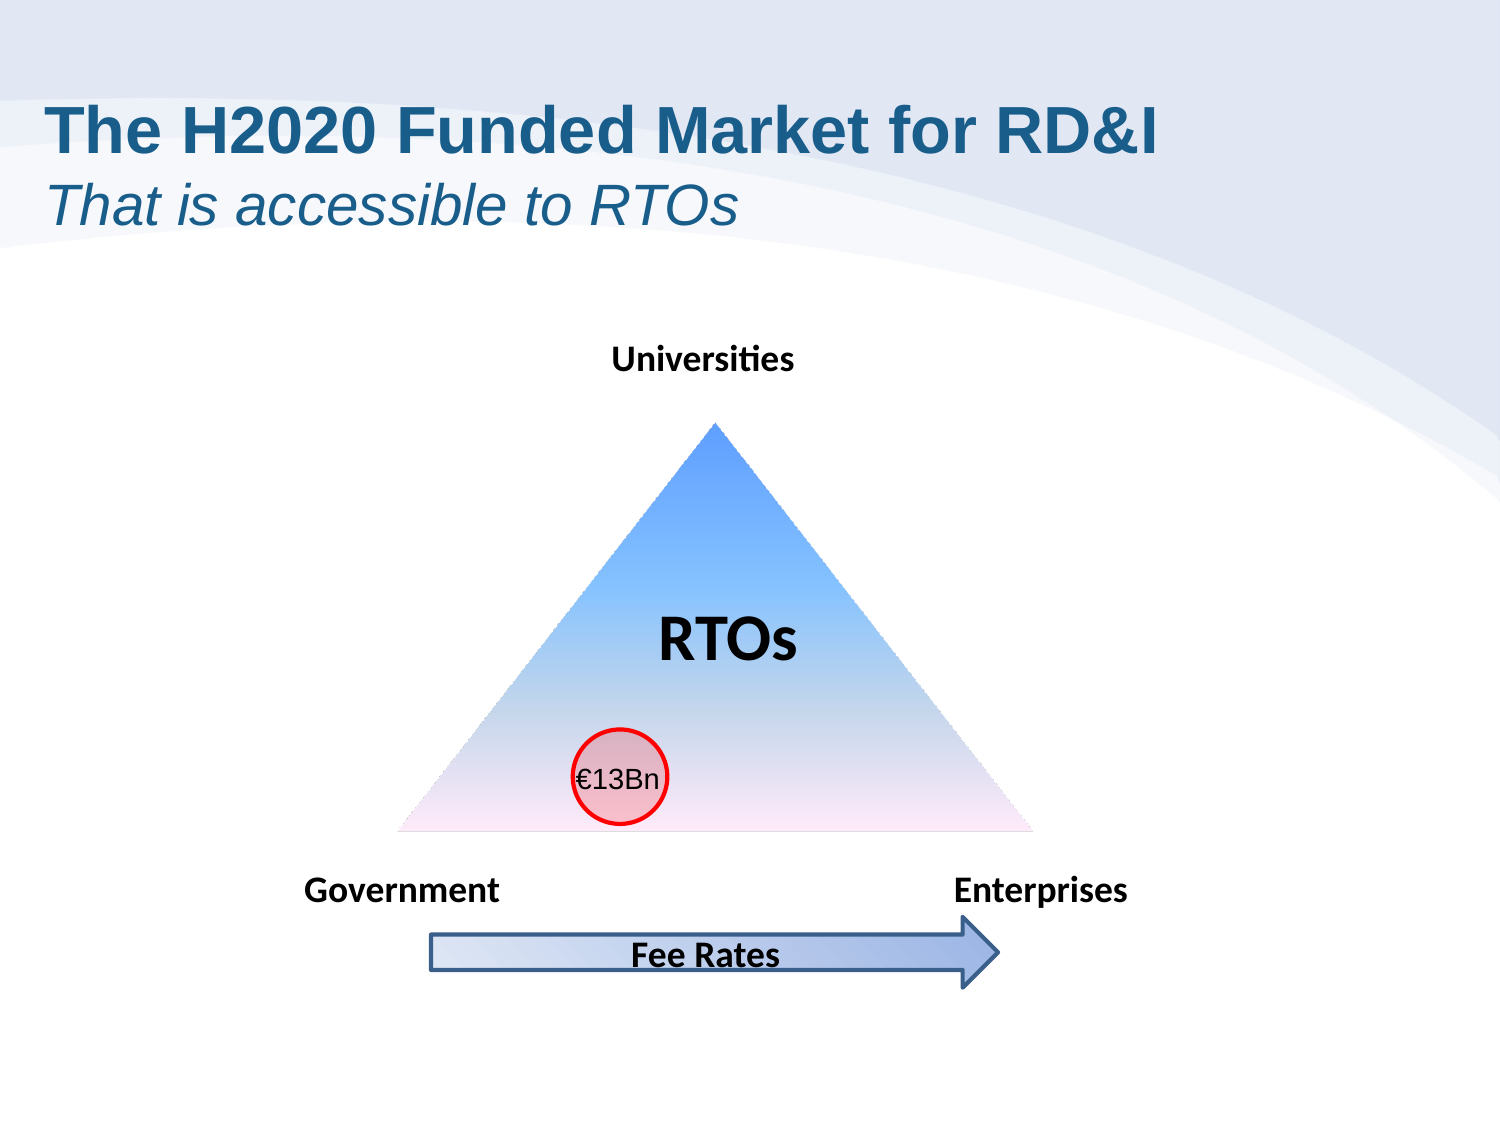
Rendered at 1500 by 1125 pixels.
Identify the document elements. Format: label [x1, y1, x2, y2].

picture [0, 0, 1500, 1125]
text_box [560, 729, 703, 825]
